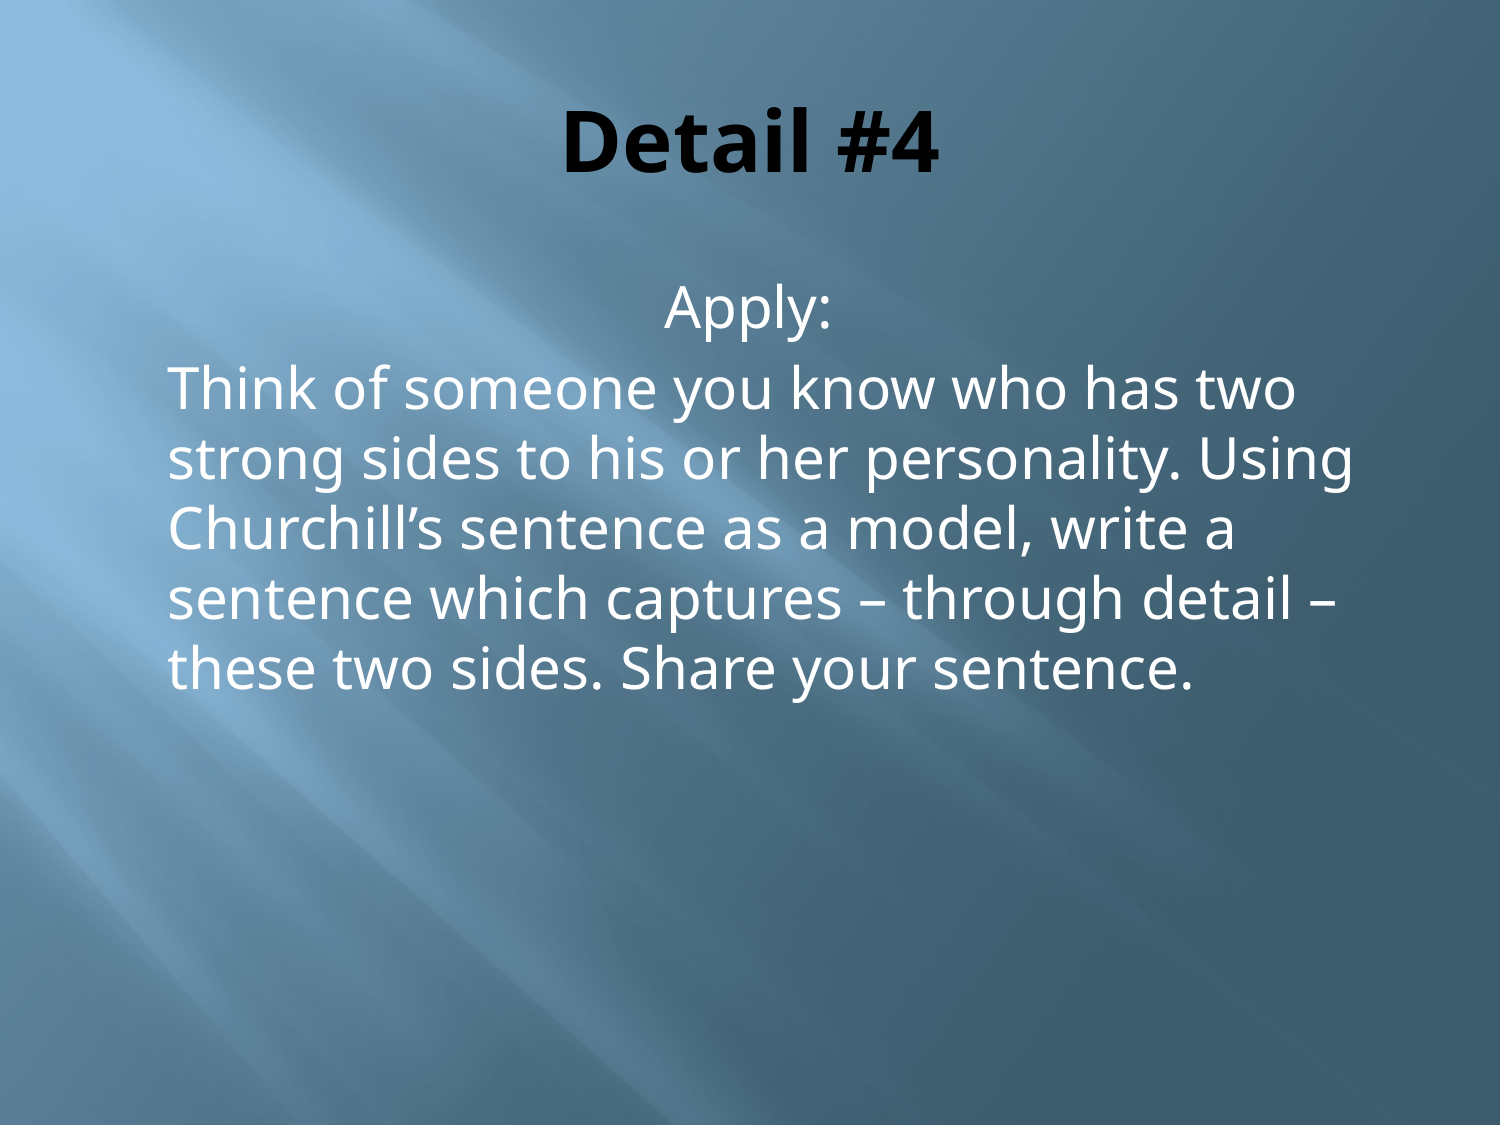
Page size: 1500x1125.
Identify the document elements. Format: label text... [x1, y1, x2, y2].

title Detail #4 [75, 45, 1425, 233]
list Apply: Think of someone you know who has two strong sides to his or her personality. Using Churchill’s sentence as a model, write a sentence which captures – through detail – these two sides. Share your sentence. [62, 262, 1413, 788]
